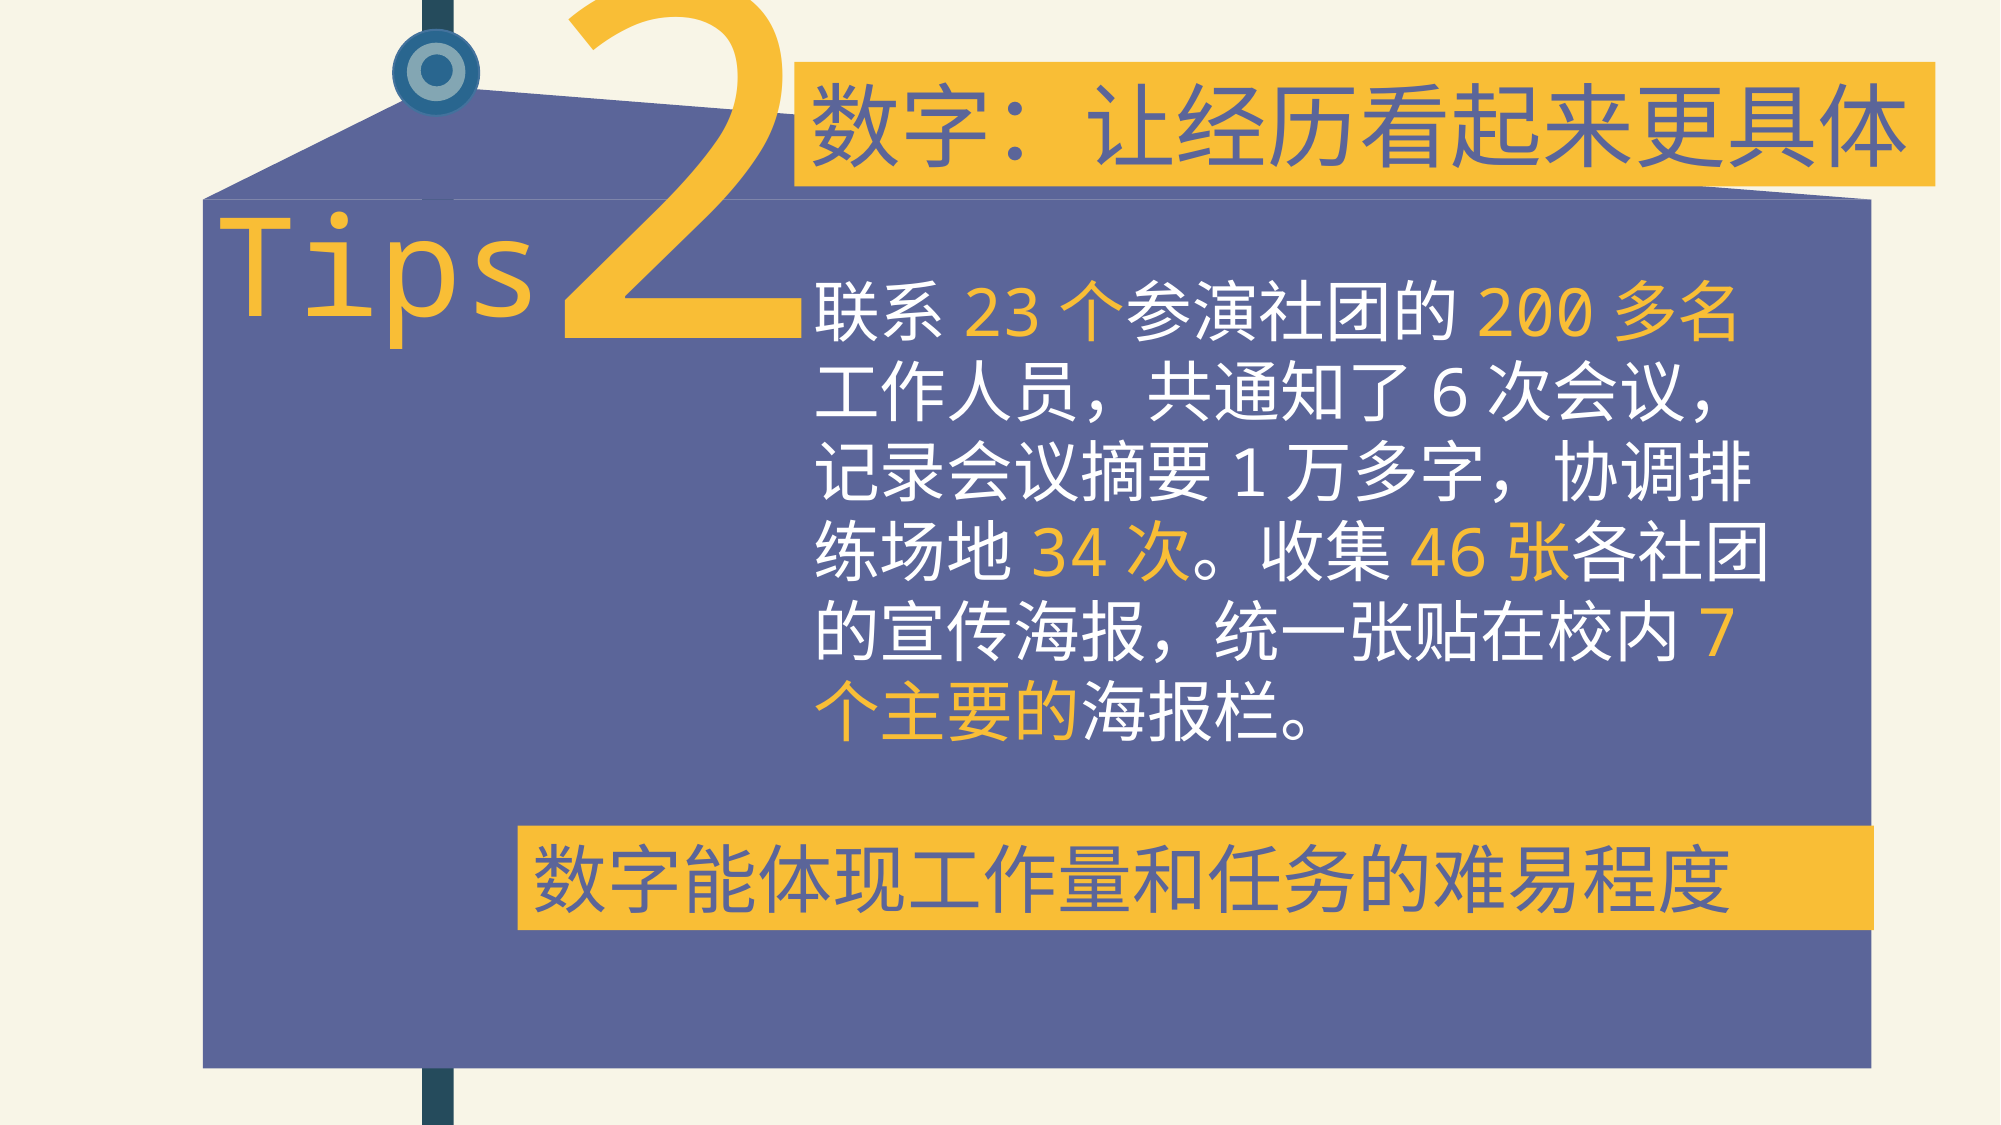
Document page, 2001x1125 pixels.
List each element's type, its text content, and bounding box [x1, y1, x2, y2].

text_box 2 [515, 0, 704, 85]
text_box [393, 29, 480, 116]
text_box [421, 0, 455, 29]
text_box [421, 1069, 455, 1125]
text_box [202, 85, 1872, 1069]
text_box 数字：让经历看起来更具体 [794, 61, 1936, 187]
